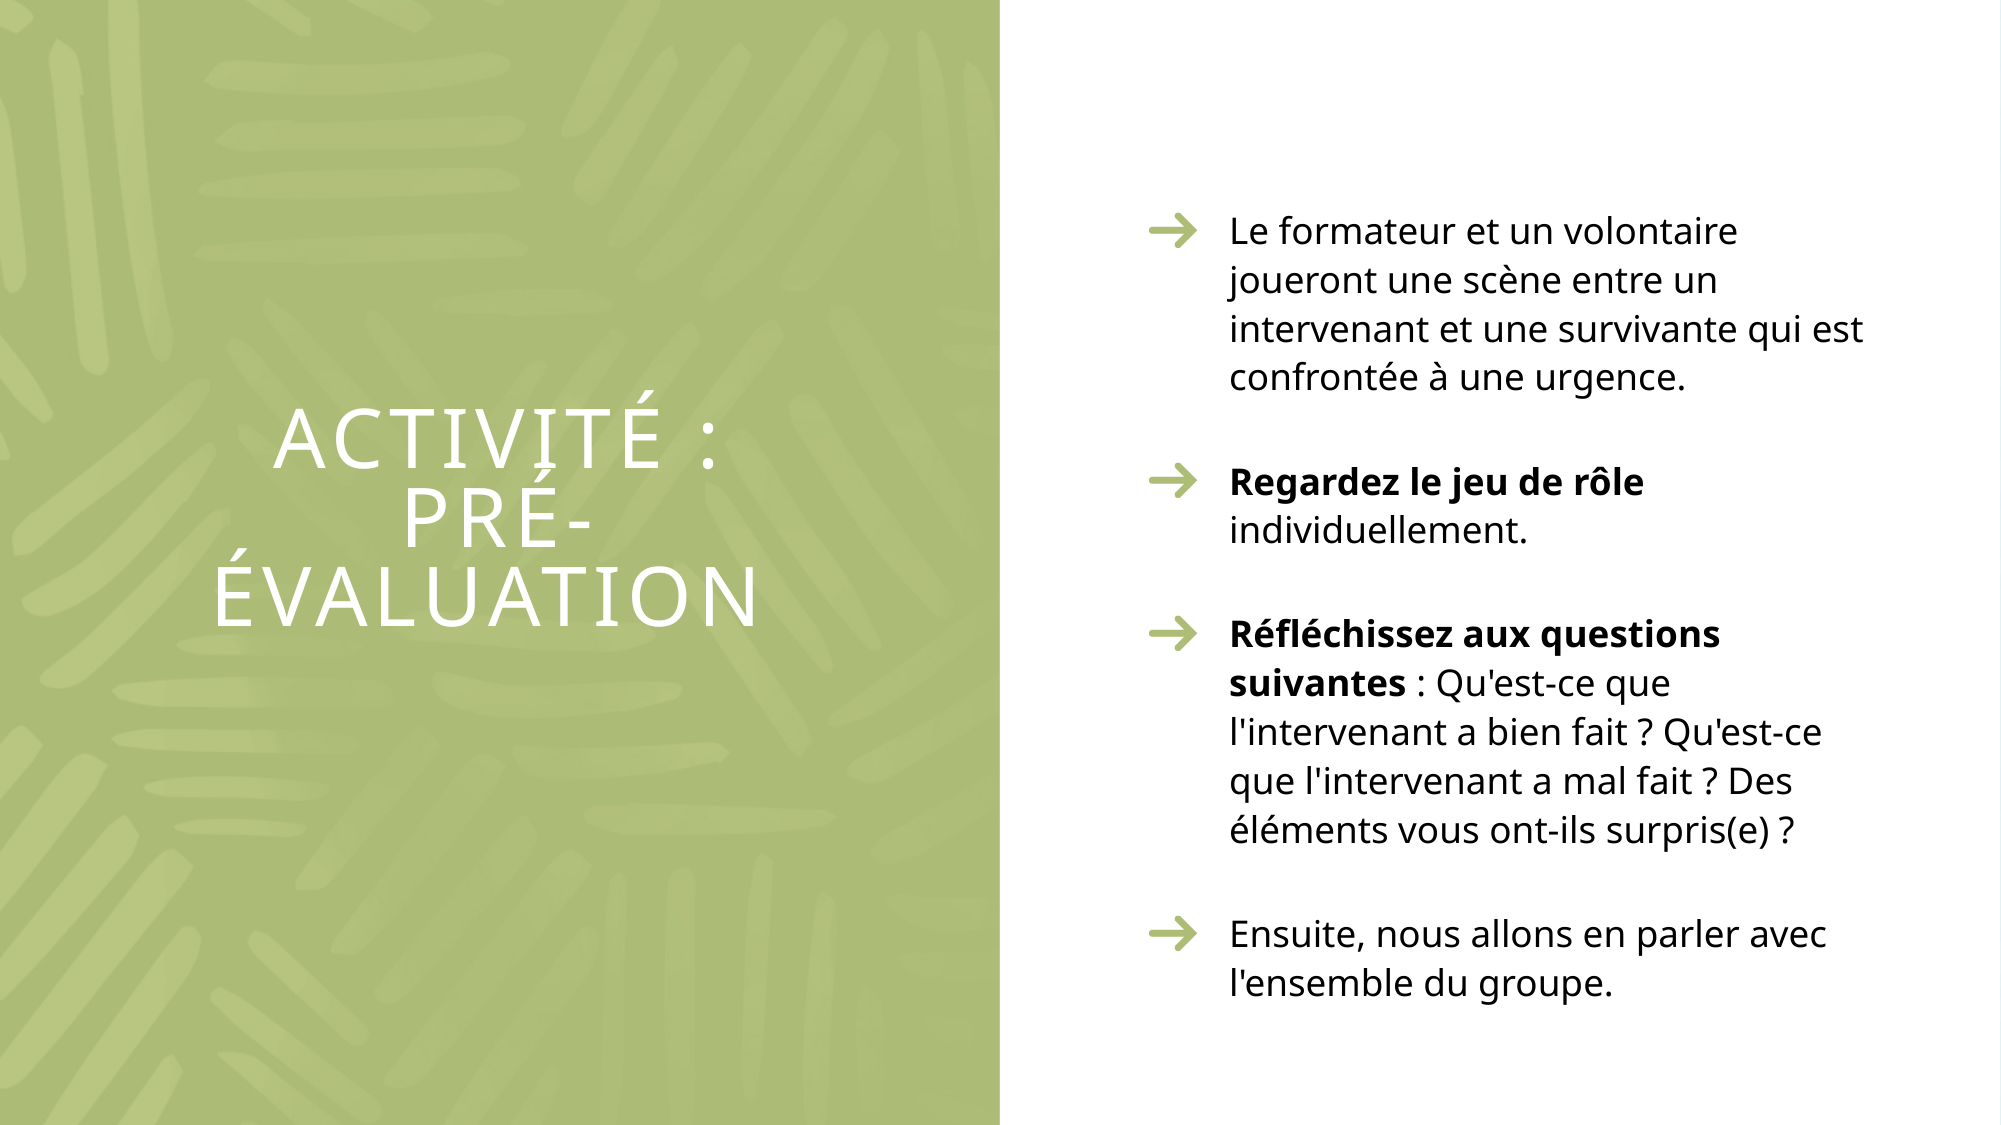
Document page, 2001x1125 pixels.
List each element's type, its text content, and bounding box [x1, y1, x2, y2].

picture [0, 0, 2001, 1125]
title Activité : Pré-évaluation [108, 396, 892, 651]
list Le formateur et un volontaire joueront une scène entre un intervenant et une survivante qui est confrontée à une urgence. Regardez le jeu de rôle individuellement. Réfléchissez aux questions suivantes : Qu'est-ce que l'intervenant a bien fait ? Qu'est-ce que l'intervenant a mal fait ? Des éléments vous ont-ils surpris(e) ? Ensuite, nous allons en parler avec l'ensemble du groupe. [1142, 195, 1878, 1025]
